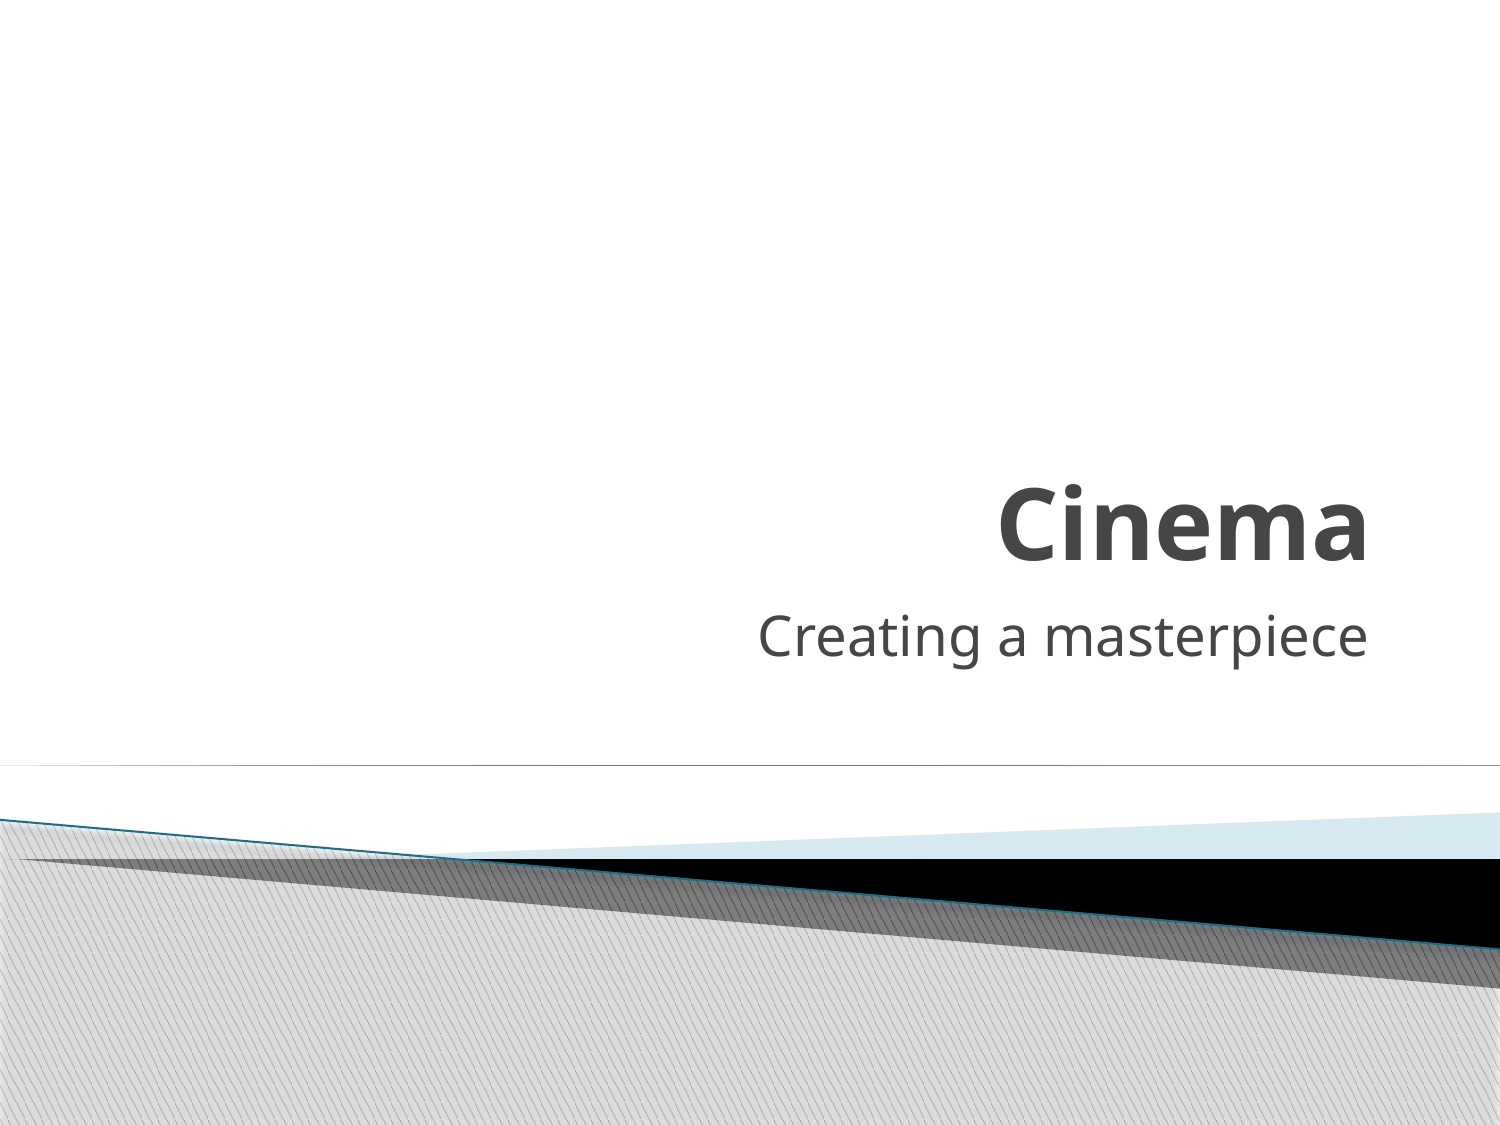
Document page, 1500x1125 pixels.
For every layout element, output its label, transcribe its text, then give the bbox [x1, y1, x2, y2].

picture [5, 859, 1500, 989]
title Cinema [112, 287, 1388, 588]
subtitle Creating a masterpiece [112, 592, 1388, 790]
